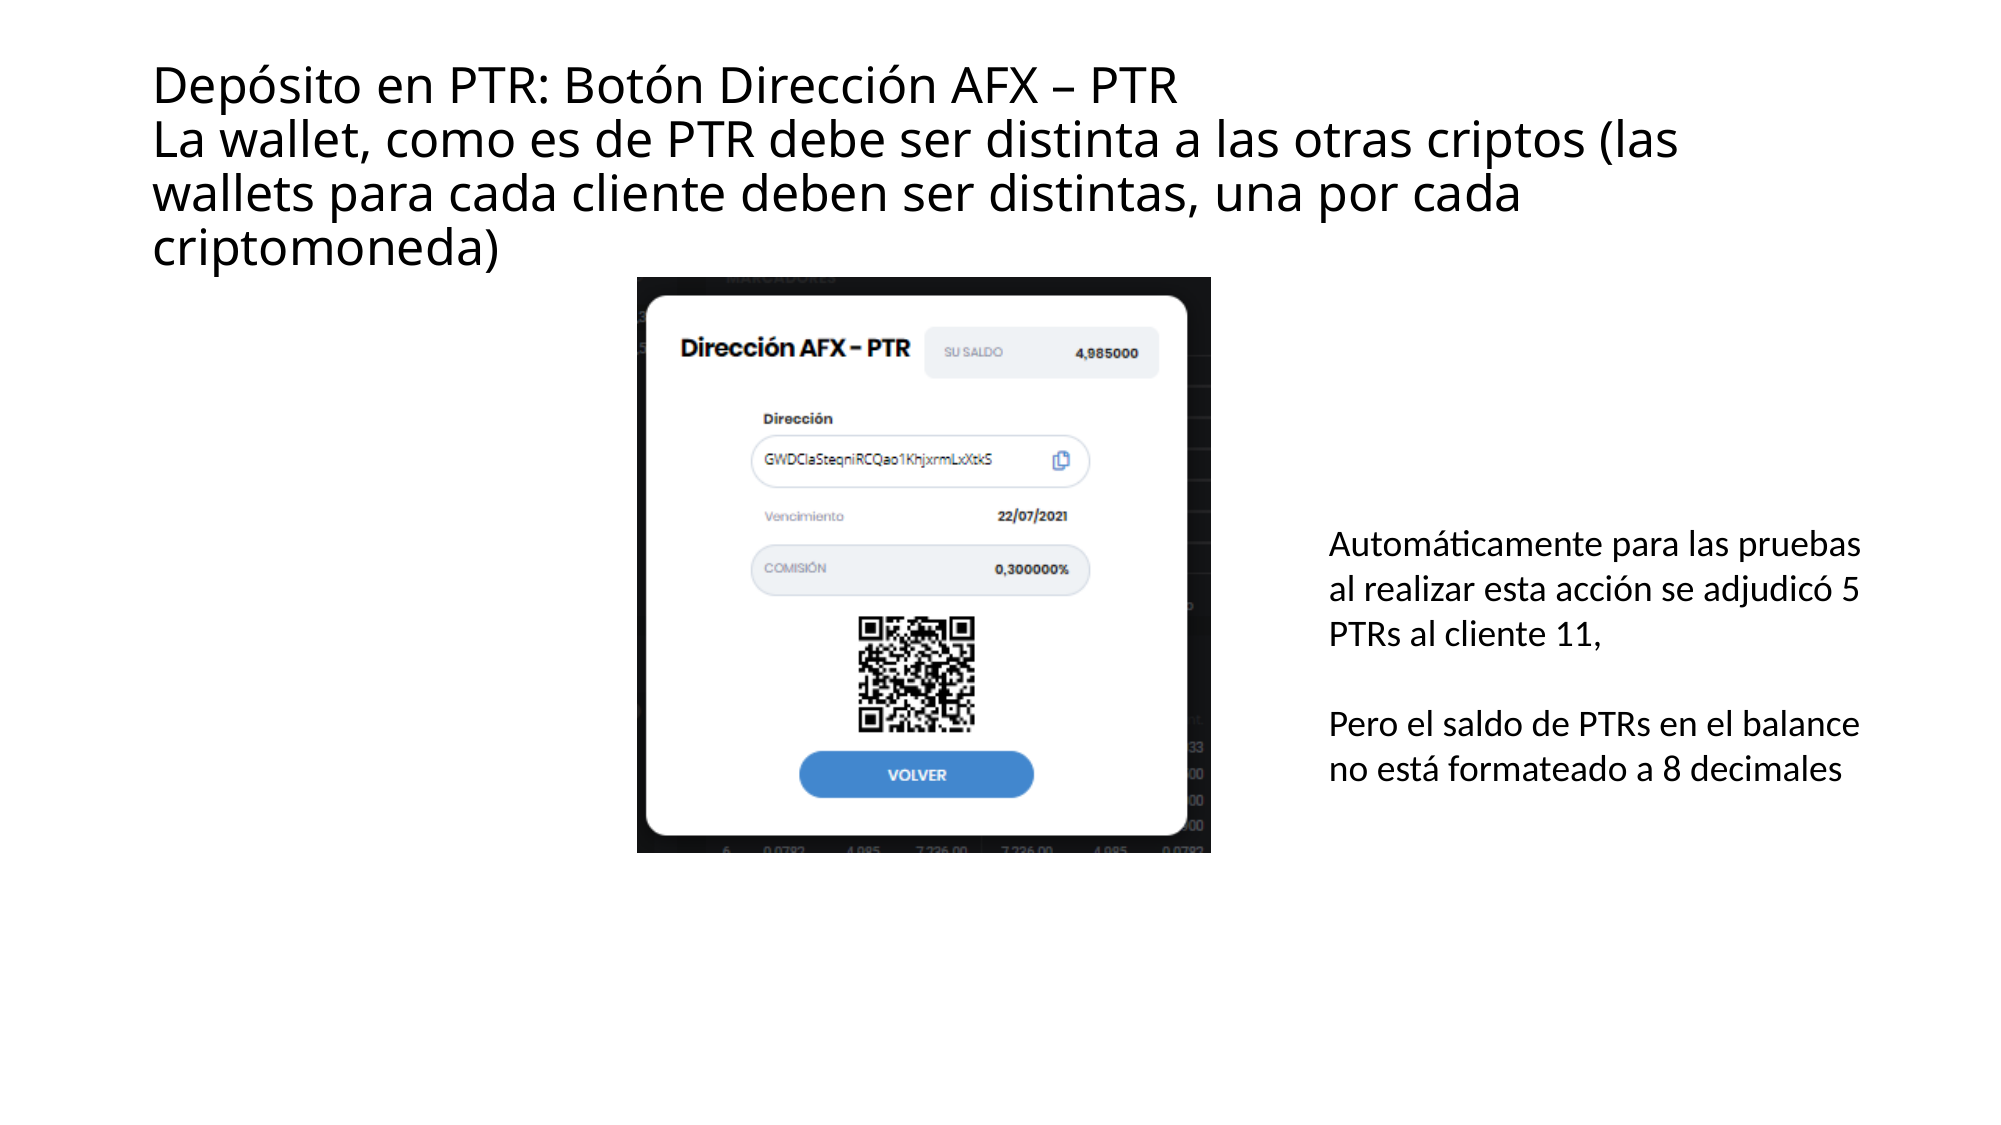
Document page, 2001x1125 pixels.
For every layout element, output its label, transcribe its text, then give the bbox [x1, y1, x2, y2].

title Depósito en PTR: Botón Dirección AFX – PTR La wallet, como es de PTR debe ser distinta a las otras criptos (las wallets para cada cliente deben ser distintas, una por cada criptomoneda) [137, 59, 1863, 278]
text_box Automáticamente para las pruebas al realizar esta acción se adjudicó 5 PTRs al cliente 11, Pero el saldo de PTRs en el balance no está formateado a 8 decimales [1314, 511, 1888, 797]
picture [637, 277, 1211, 853]
